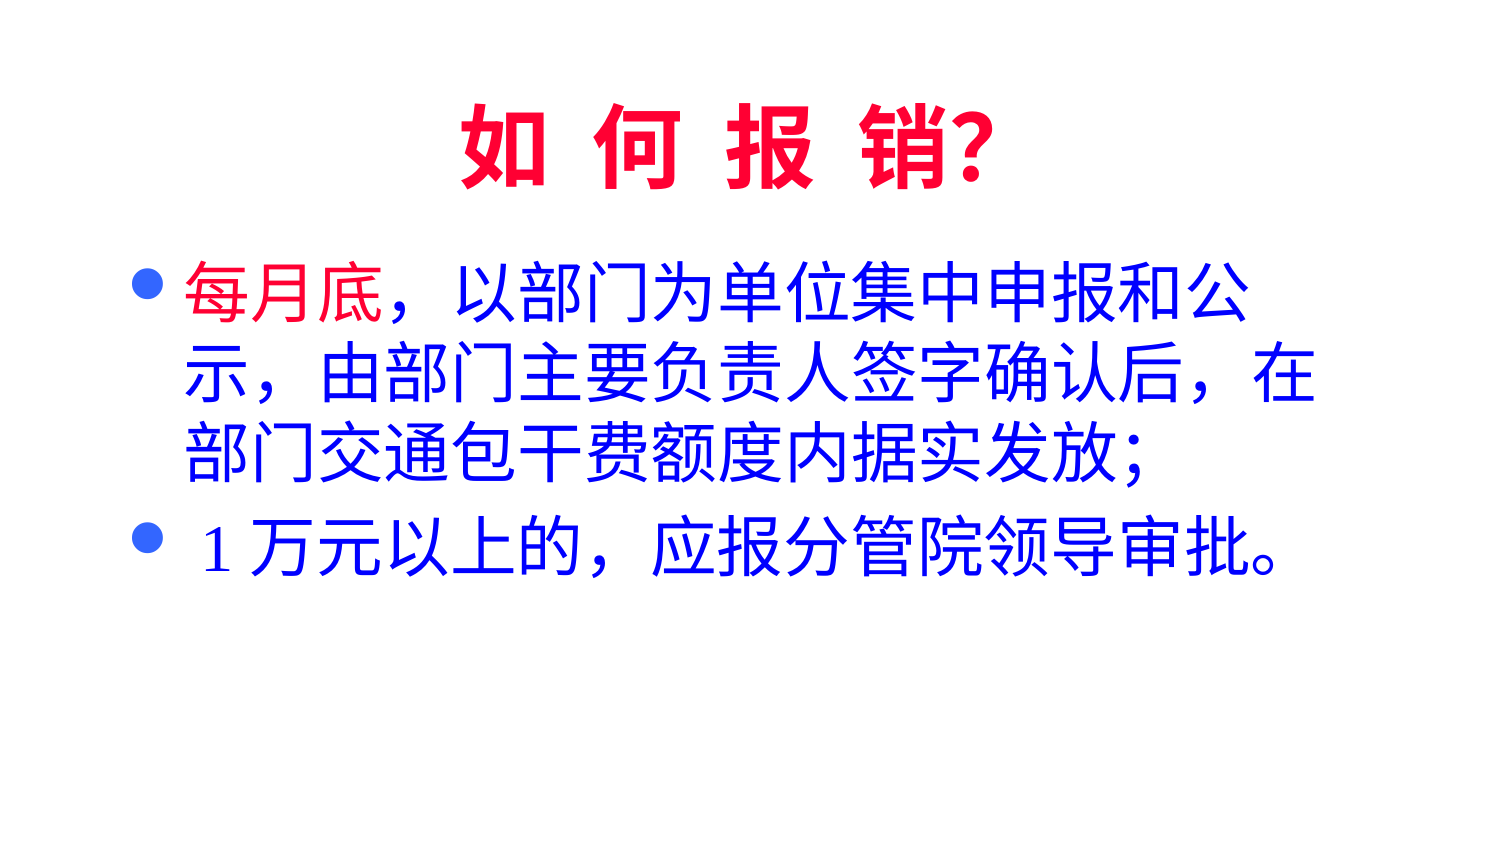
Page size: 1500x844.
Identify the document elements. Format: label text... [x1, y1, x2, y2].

title 如 何 报 销？ [112, 75, 1388, 216]
list 每月底，以部门为单位集中申报和公示，由部门主要负责人签字确认后，在部门交通包干费额度内据实发放； 1万元以上的，应报分管院领导审批。 [112, 243, 1388, 751]
